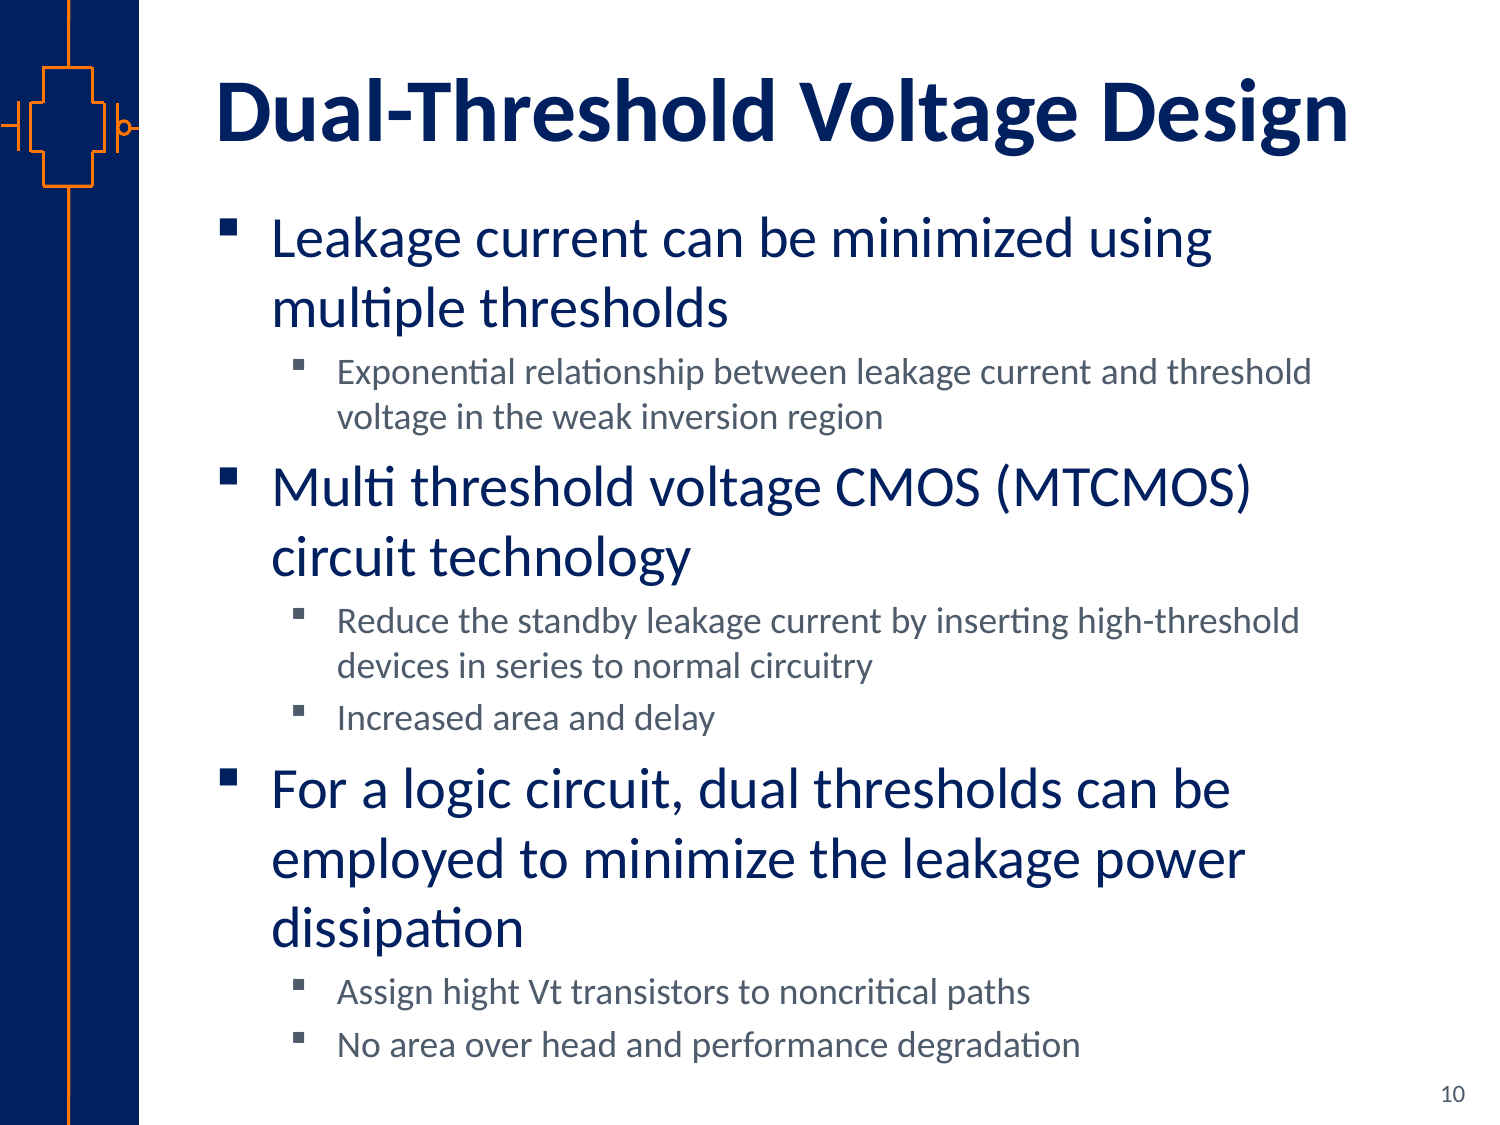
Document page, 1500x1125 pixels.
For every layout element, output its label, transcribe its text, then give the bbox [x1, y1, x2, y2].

list Leakage current can be minimized using multiple thresholds Exponential relationship between leakage current and threshold voltage in the weak inversion region Multi threshold voltage CMOS (MTCMOS) circuit technology Reduce the standby leakage current by inserting high-threshold devices in series to normal circuitry Increased area and delay For a logic circuit, dual thresholds can be employed to minimize the leakage power dissipation Assign hight Vt transistors to noncritical paths No area over head and performance degradation [200, 192, 1425, 1105]
title Dual-Threshold Voltage Design [200, 37, 1388, 167]
slide_number 10 [1425, 1062, 1488, 1123]
